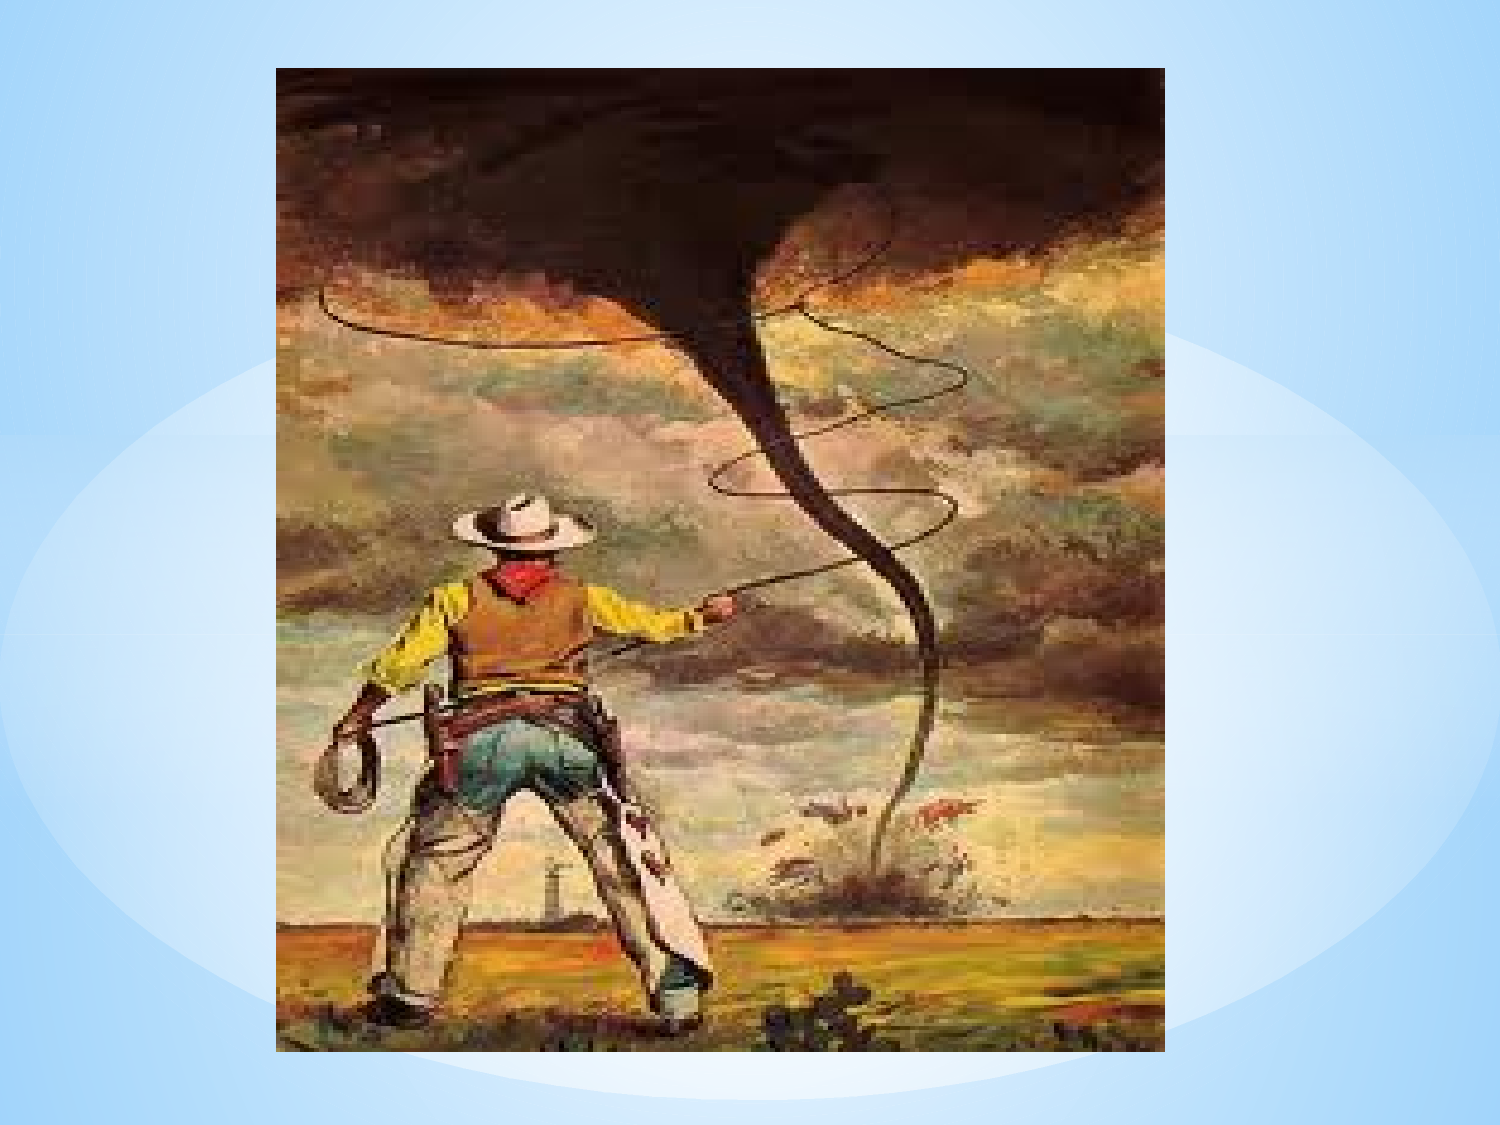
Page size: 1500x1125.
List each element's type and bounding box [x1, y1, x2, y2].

picture [276, 68, 1166, 1053]
